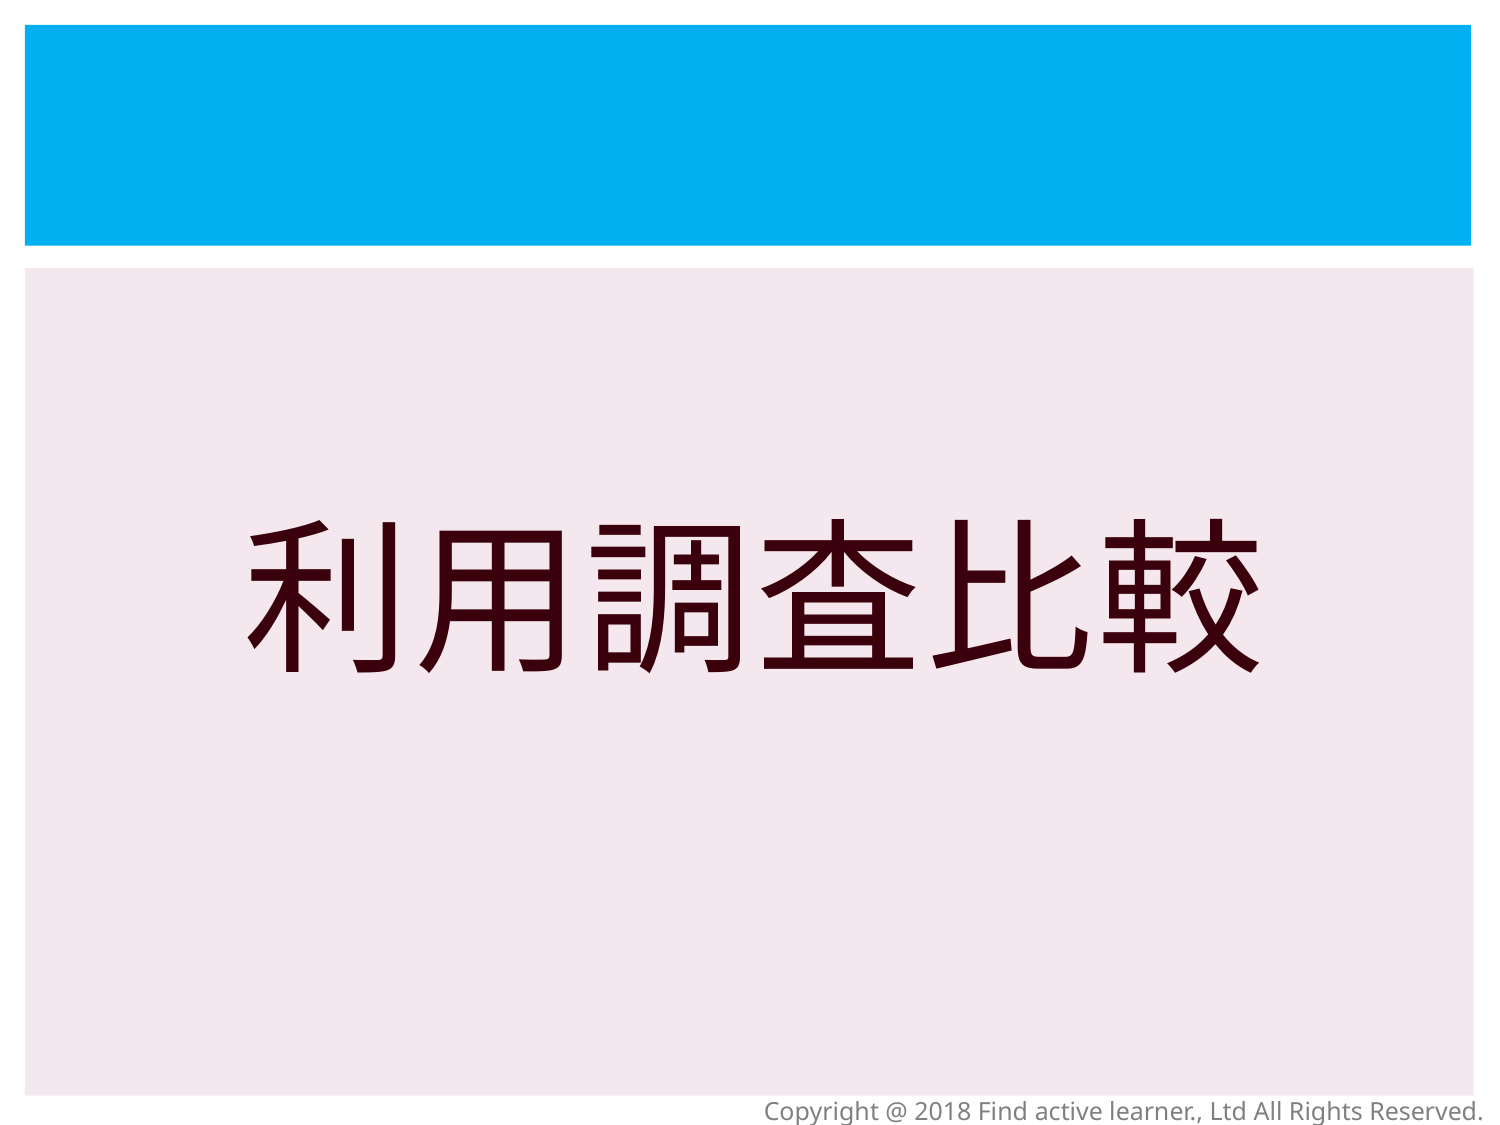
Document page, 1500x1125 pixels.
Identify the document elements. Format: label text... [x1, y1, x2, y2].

title 利用調査比較 [66, 506, 1442, 680]
text_box Copyright @ 2018 Find active learner., Ltd All Rights Reserved. [708, 1095, 1500, 1125]
